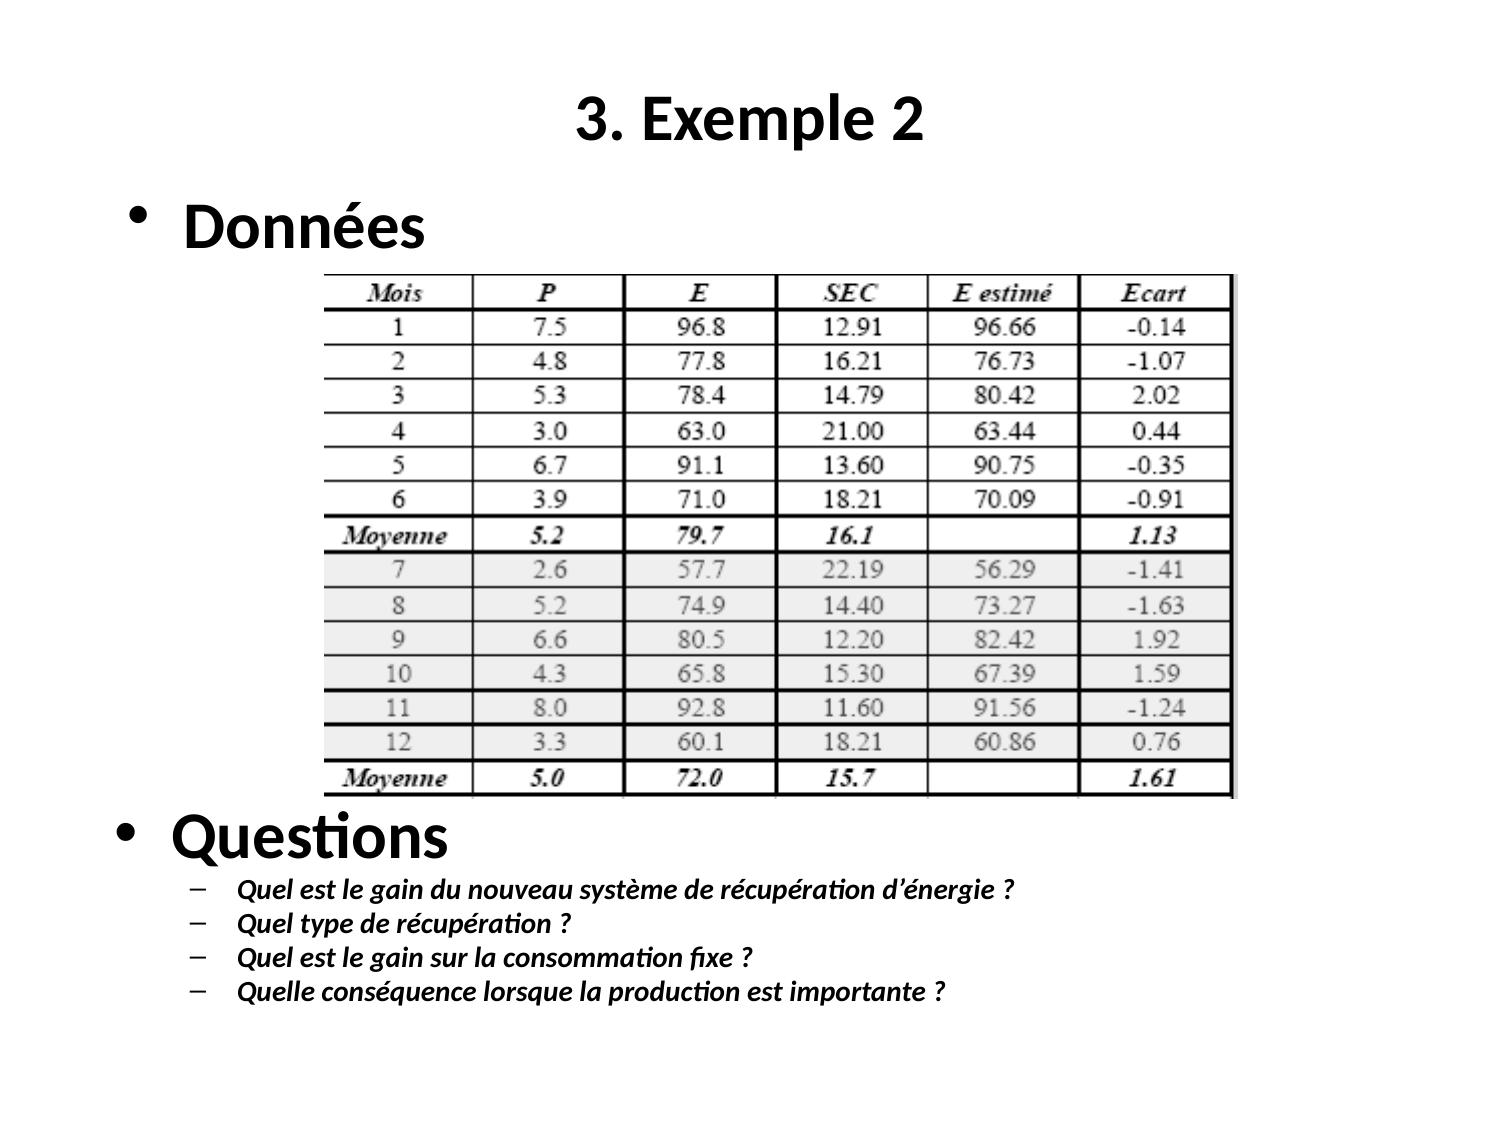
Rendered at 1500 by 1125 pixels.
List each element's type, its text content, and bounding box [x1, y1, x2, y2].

picture [324, 274, 1238, 799]
list Questions Quel est le gain du nouveau système de récupération d’énergie ? Quel type de récupération ? Quel est le gain sur la consommation fixe ? Quelle conséquence lorsque la production est importante ? [99, 800, 1375, 1075]
title 3. Exemple 2 [75, 45, 1425, 183]
text_box Données [112, 174, 1388, 288]
